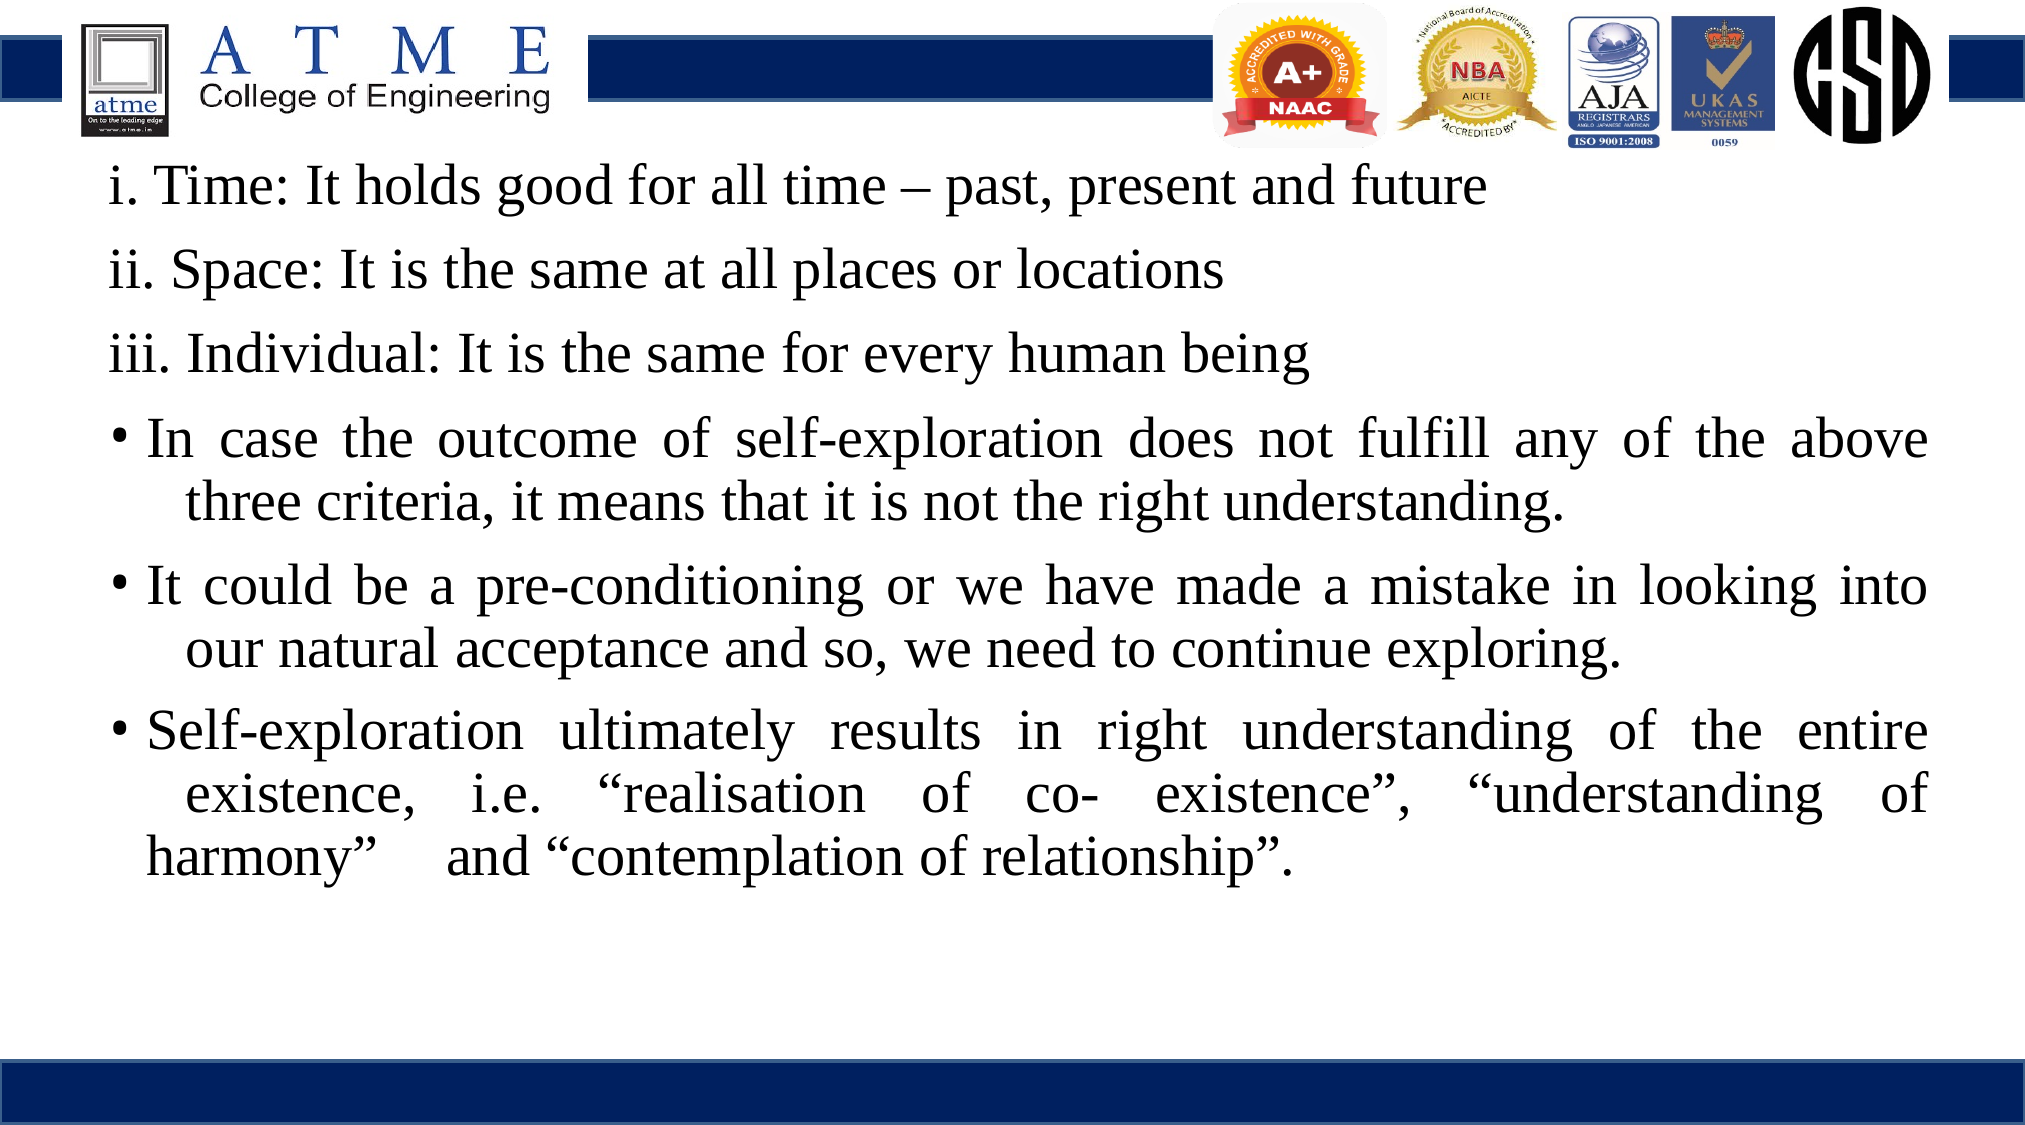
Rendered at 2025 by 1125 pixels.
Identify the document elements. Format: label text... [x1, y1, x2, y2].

picture [1212, 0, 1949, 150]
text_box Time: It holds good for all time – past, present and future Space: It is the same at all places or locations Individual: It is the same for every human being In case the outcome of self-exploration does not fulfill any of the above three criteria, it means that it is not the right understanding. It could be a pre-conditioning or we have made a mistake in looking into our natural acceptance and so, we need to continue exploring. Self-exploration ultimately results in right understanding of the entire existence, i.e. “realisation of co- existence”, “understanding of harmony” and “contemplation of relationship”. [106, 130, 1930, 889]
picture [62, 0, 588, 157]
